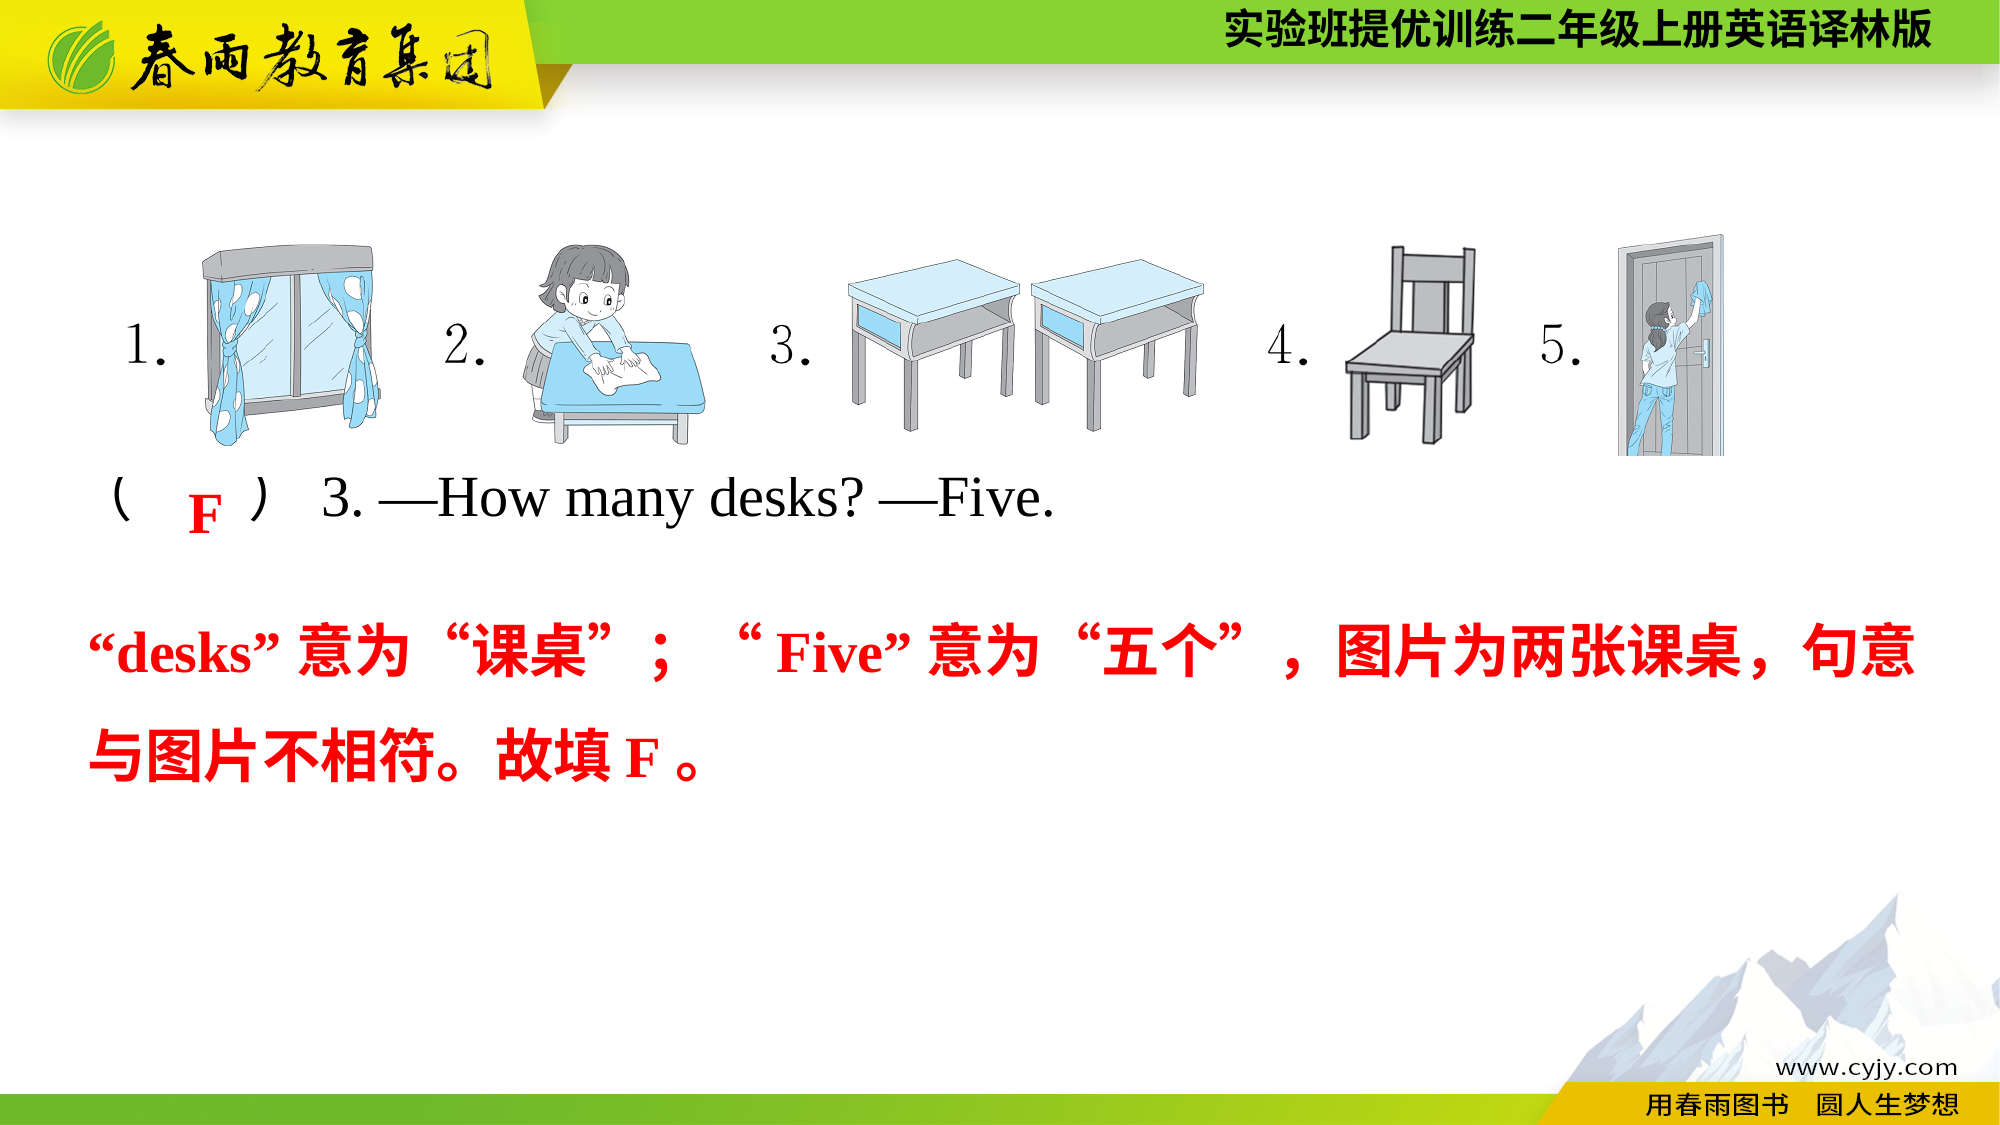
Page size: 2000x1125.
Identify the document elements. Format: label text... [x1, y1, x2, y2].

text_box “desks”意为“课桌”；“Five”意为“五个”，图片为两张课桌，句意与图片不相符。故填F。 [72, 571, 1933, 797]
list （ ）3. —How many desks? —Five. [59, 203, 1944, 575]
picture [0, 0, 2000, 1125]
text_box F [173, 488, 239, 553]
